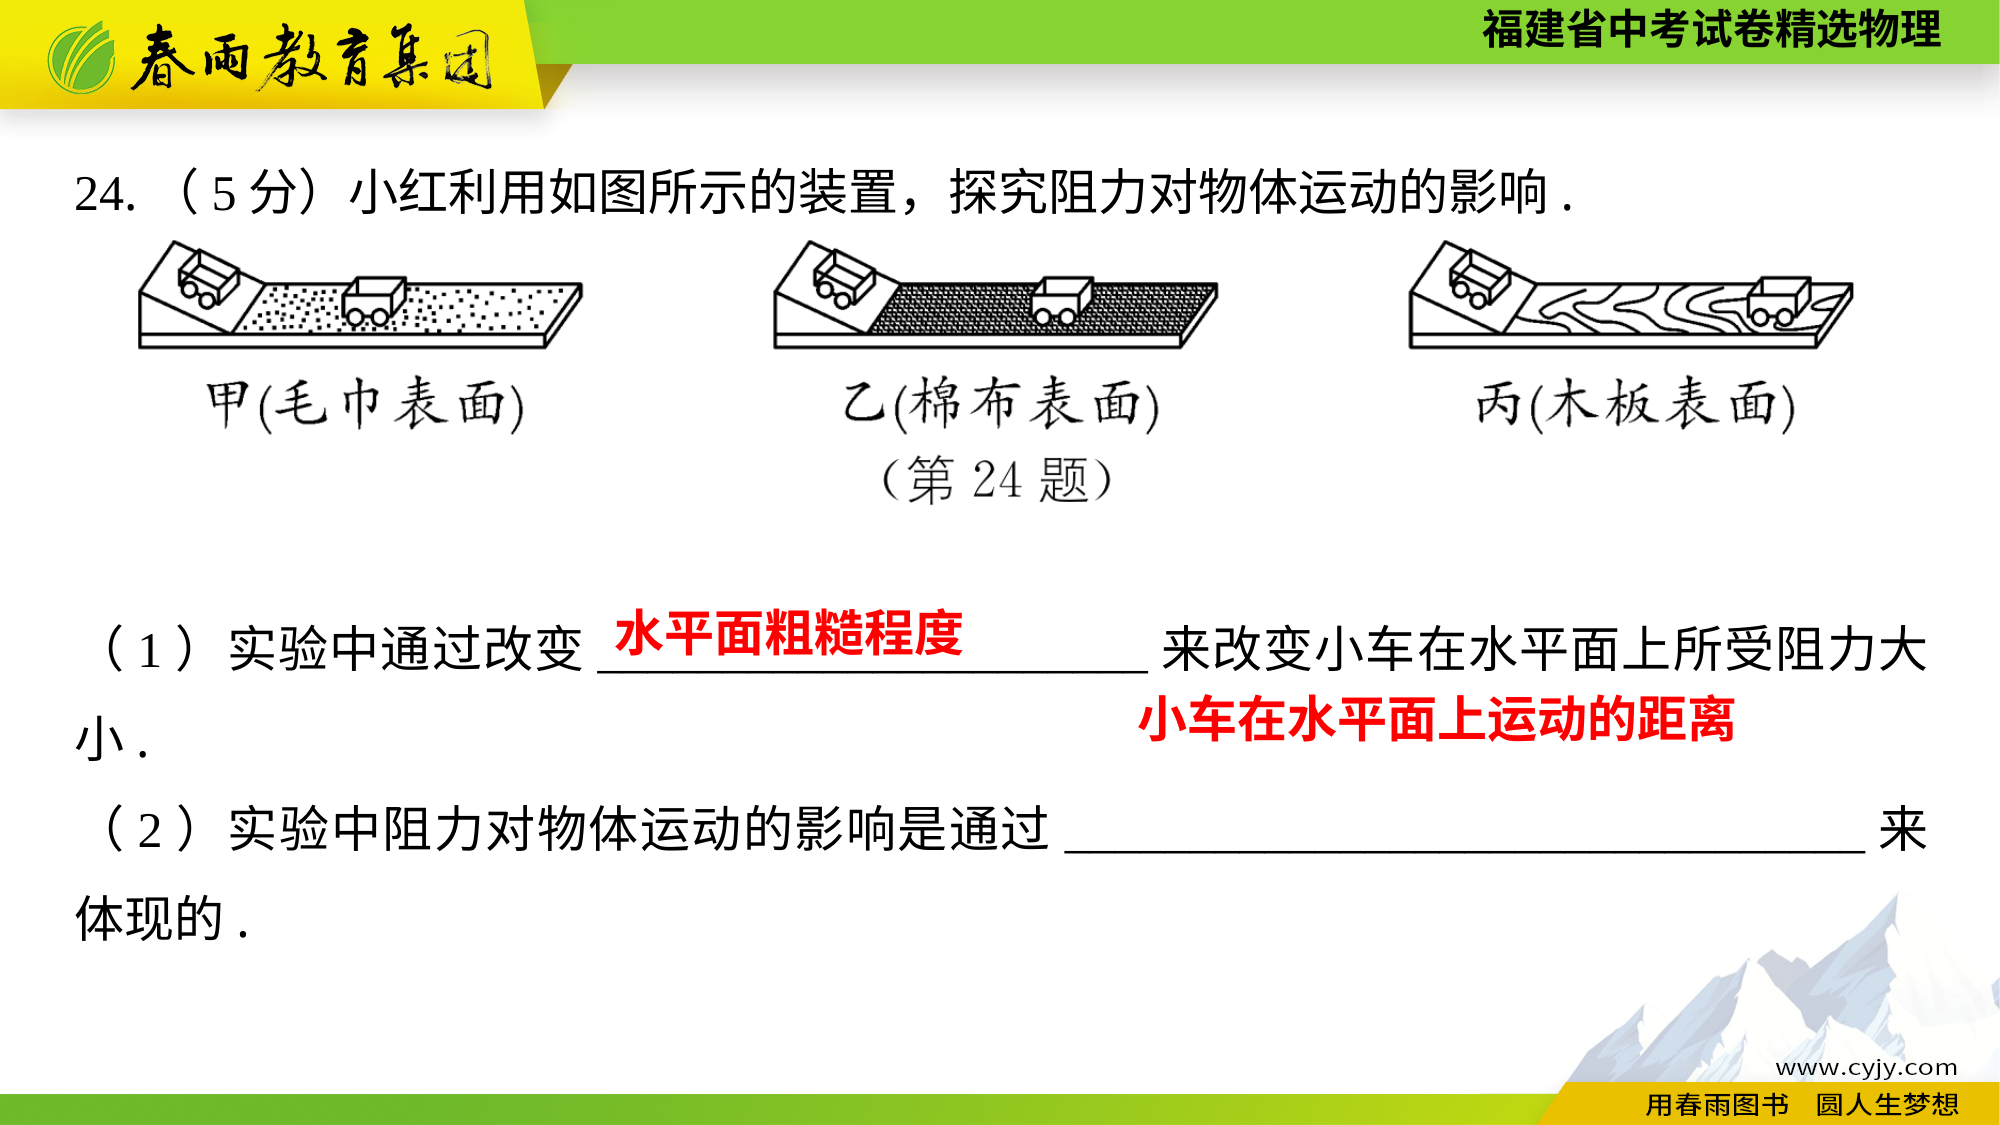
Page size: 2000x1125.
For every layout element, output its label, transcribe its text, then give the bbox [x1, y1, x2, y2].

list 24.（5分）小红利用如图所示的装置，探究阻力对物体运动的影响. （1）实验中通过改变______________________来改变小车在水平面上所受阻力大小. （2）实验中阻力对物体运动的影响是通过________________________________来体现的. [59, 122, 1944, 873]
text_box 水平面粗糙程度 [599, 593, 980, 669]
picture [0, 0, 2000, 1125]
text_box 小车在水平面上运动的距离 [1123, 680, 1803, 756]
